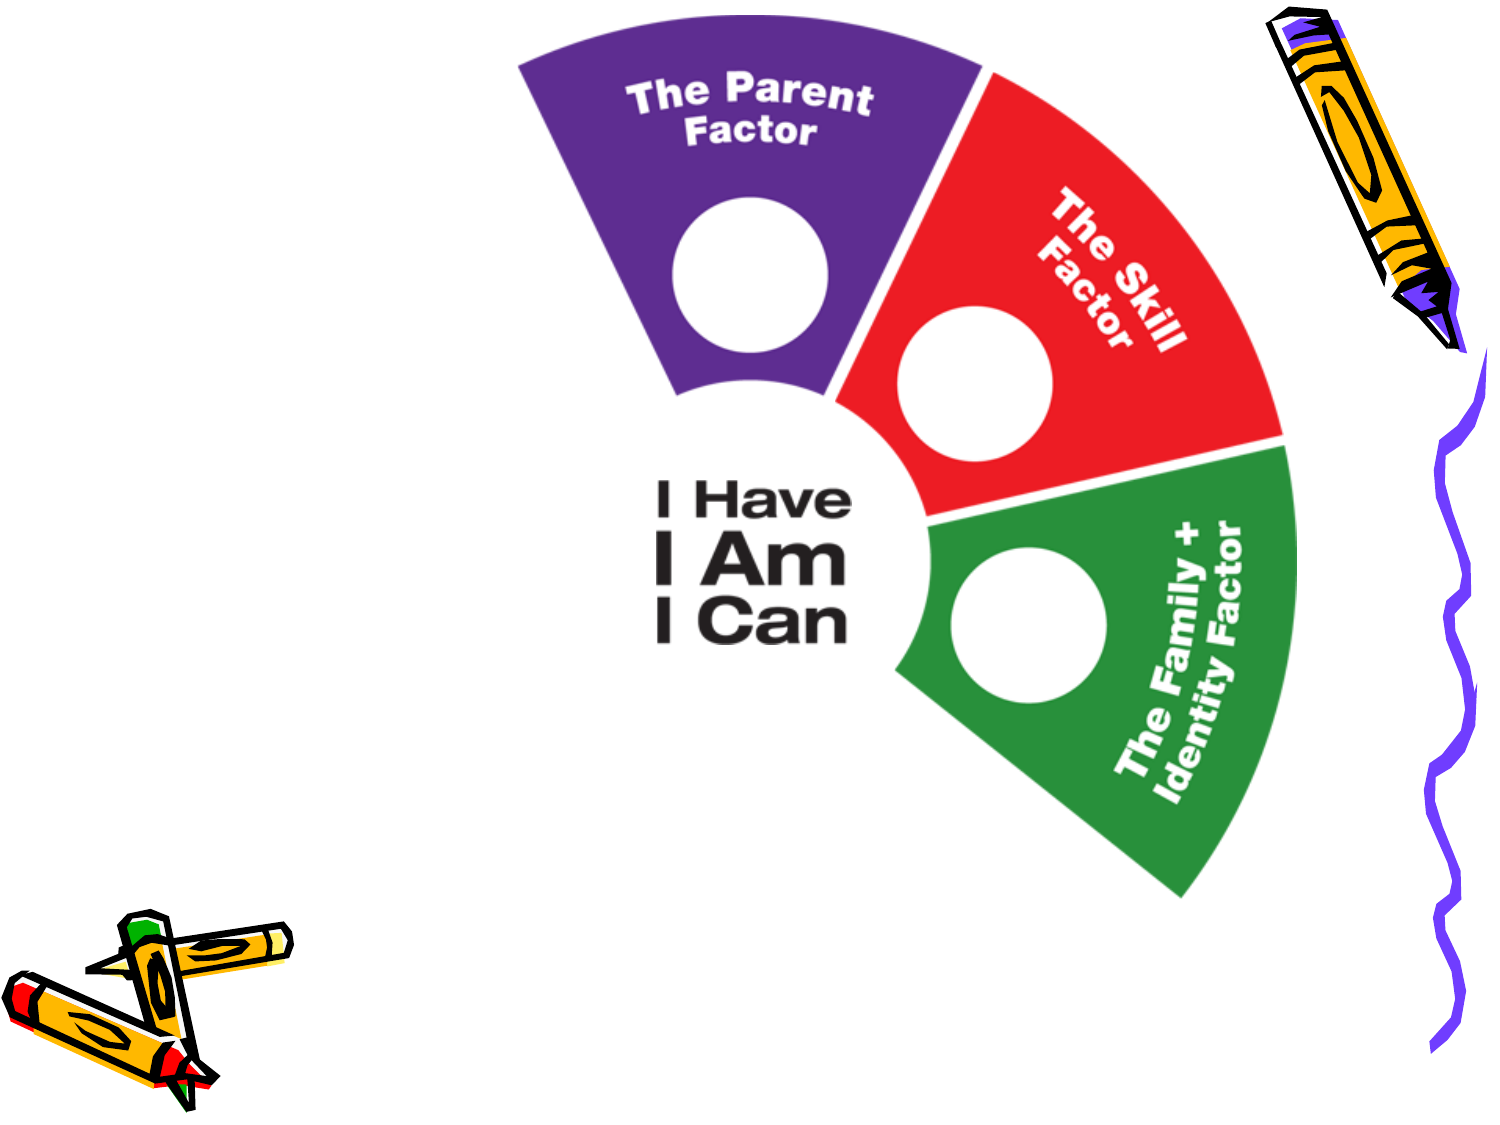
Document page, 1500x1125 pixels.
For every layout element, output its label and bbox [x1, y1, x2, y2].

picture [517, 15, 1297, 900]
